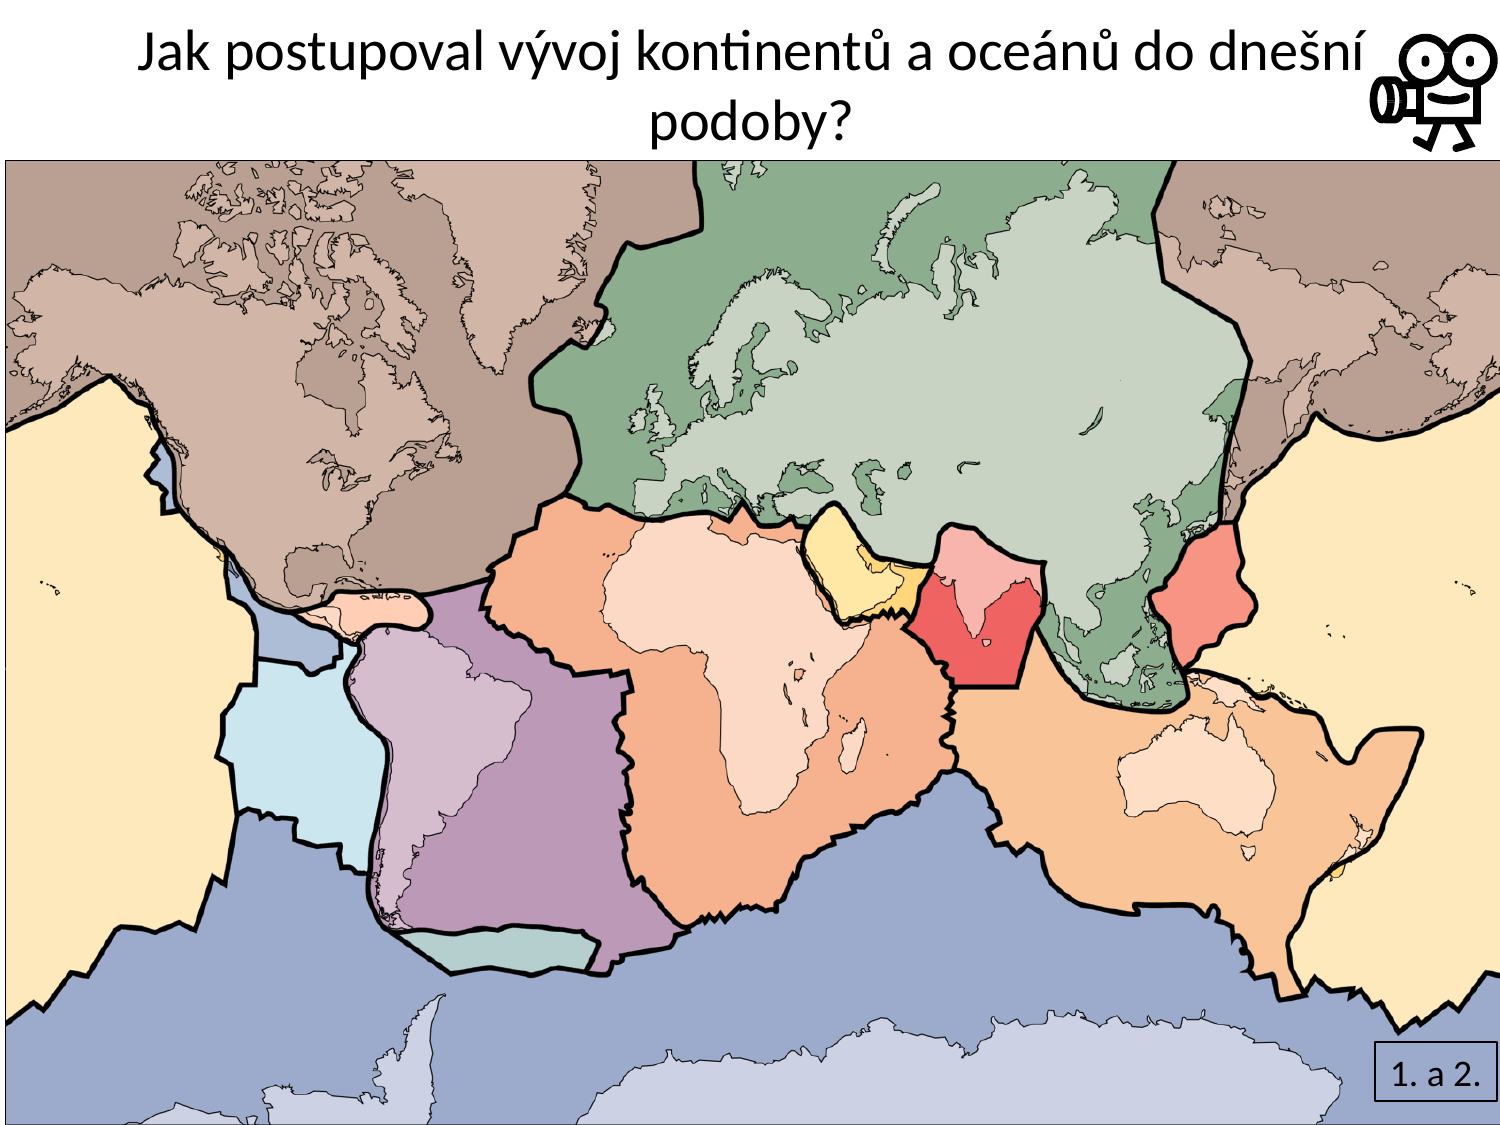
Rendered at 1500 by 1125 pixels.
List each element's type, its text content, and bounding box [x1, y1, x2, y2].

title Jak postupoval vývoj kontinentů a oceánů do dnešní podoby? [76, 19, 1427, 145]
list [4, 160, 1500, 1125]
picture [1369, 33, 1498, 153]
